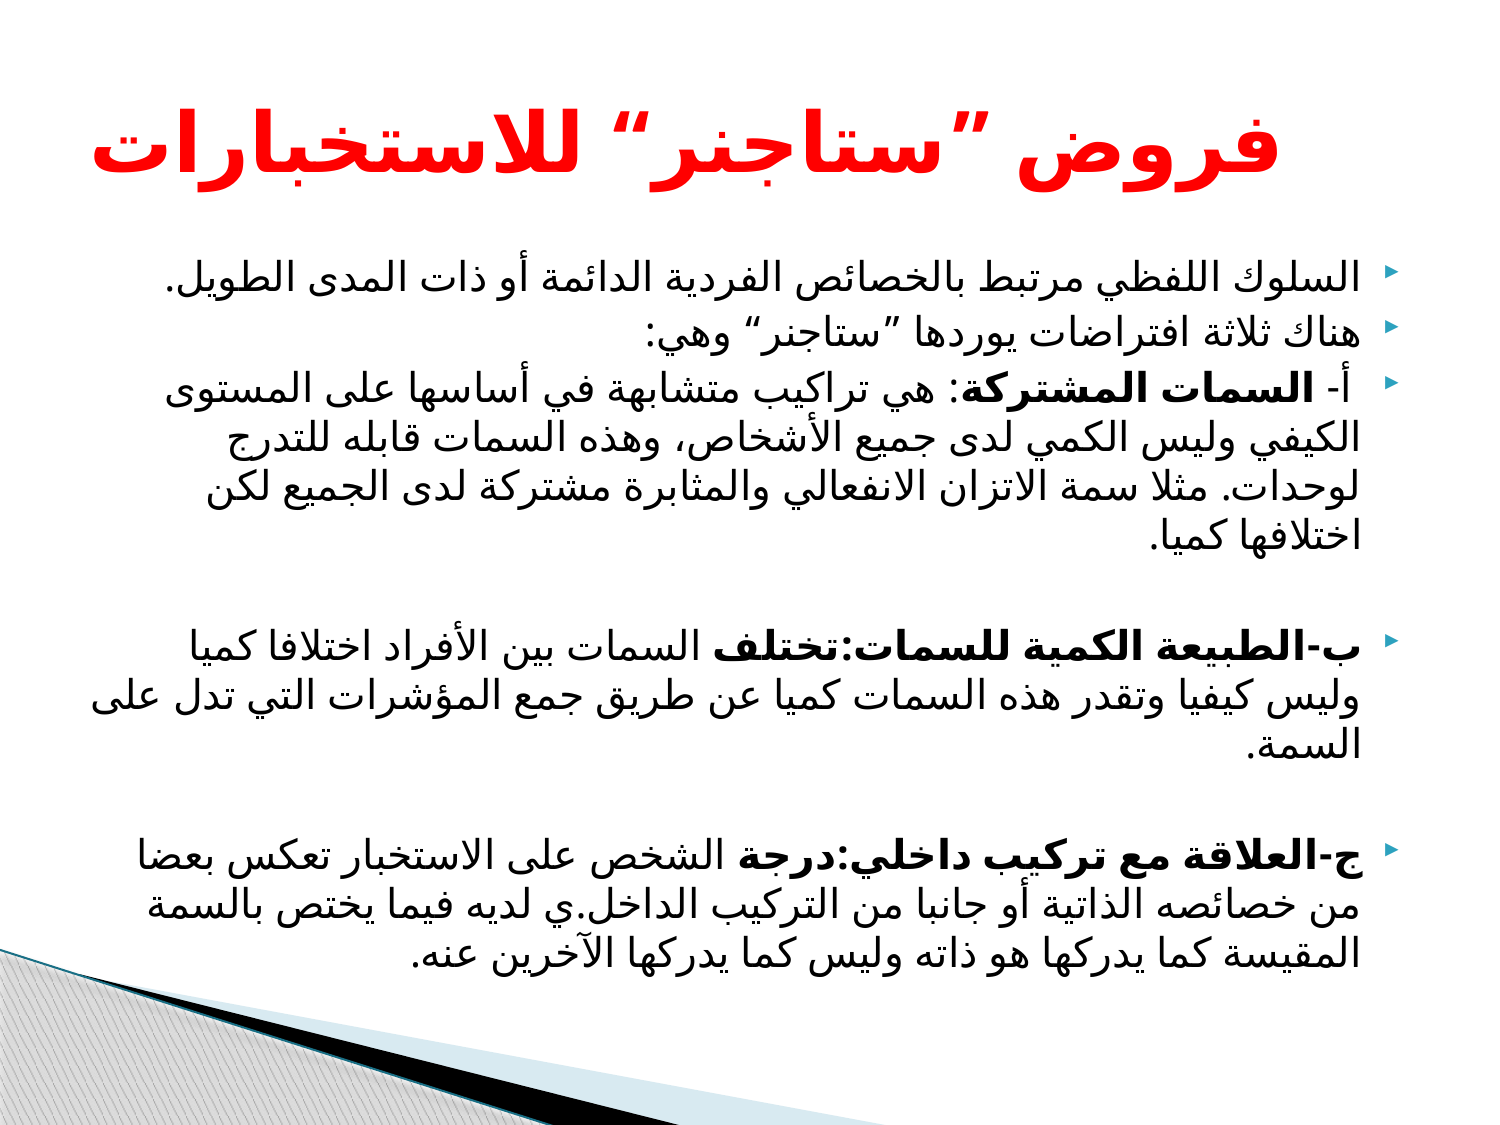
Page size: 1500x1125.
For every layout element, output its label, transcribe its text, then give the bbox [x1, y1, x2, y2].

title فروض ”ستاجنر“ للاستخبارات [75, 45, 1425, 233]
list السلوك اللفظي مرتبط بالخصائص الفردية الدائمة أو ذات المدى الطويل. هناك ثلاثة افتراضات يوردها ”ستاجنر“ وهي: أ- السمات المشتركة: هي تراكيب متشابهة في أساسها على المستوى الكيفي وليس الكمي لدى جميع الأشخاص، وهذه السمات قابله للتدرج لوحدات. مثلا سمة الاتزان الانفعالي والمثابرة مشتركة لدى الجميع لكن اختلافها كميا. ب-الطبيعة الكمية للسمات:تختلف السمات بين الأفراد اختلافا كميا وليس كيفيا وتقدر هذه السمات كميا عن طريق جمع المؤشرات التي تدل على السمة. ج-العلاقة مع تركيب داخلي:درجة الشخص على الاستخبار تعكس بعضا من خصائصه الذاتية أو جانبا من التركيب الداخل.ي لديه فيما يختص بالسمة المقيسة كما يدركها هو ذاته وليس كما يدركها الآخرين عنه. [75, 243, 1425, 986]
